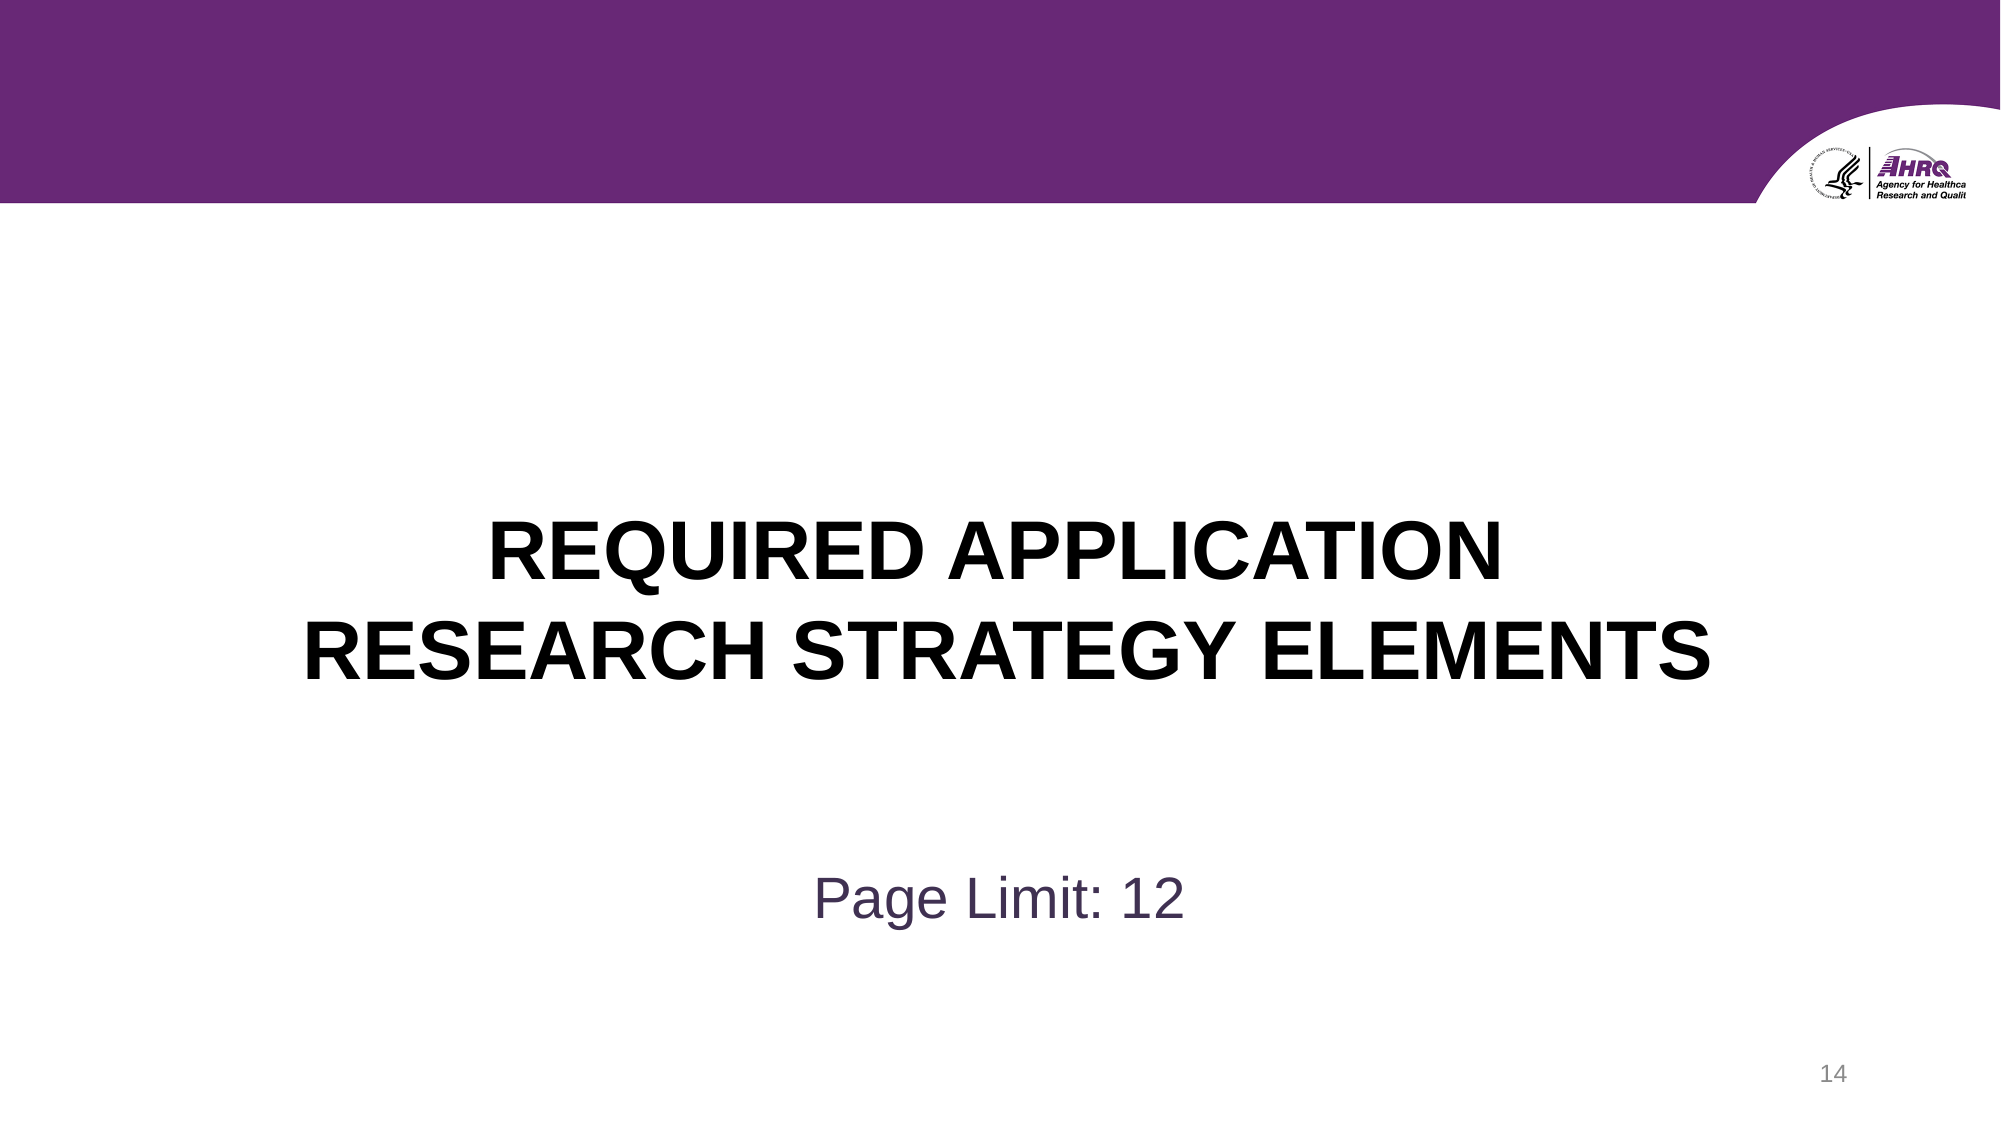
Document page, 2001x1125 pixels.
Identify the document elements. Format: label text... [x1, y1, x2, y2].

title Required application research strategy elements [157, 489, 1858, 691]
slide_number 14 [1412, 1042, 1863, 1103]
list Page Limit: 12 [157, 691, 1858, 938]
picture [0, 0, 2001, 1125]
